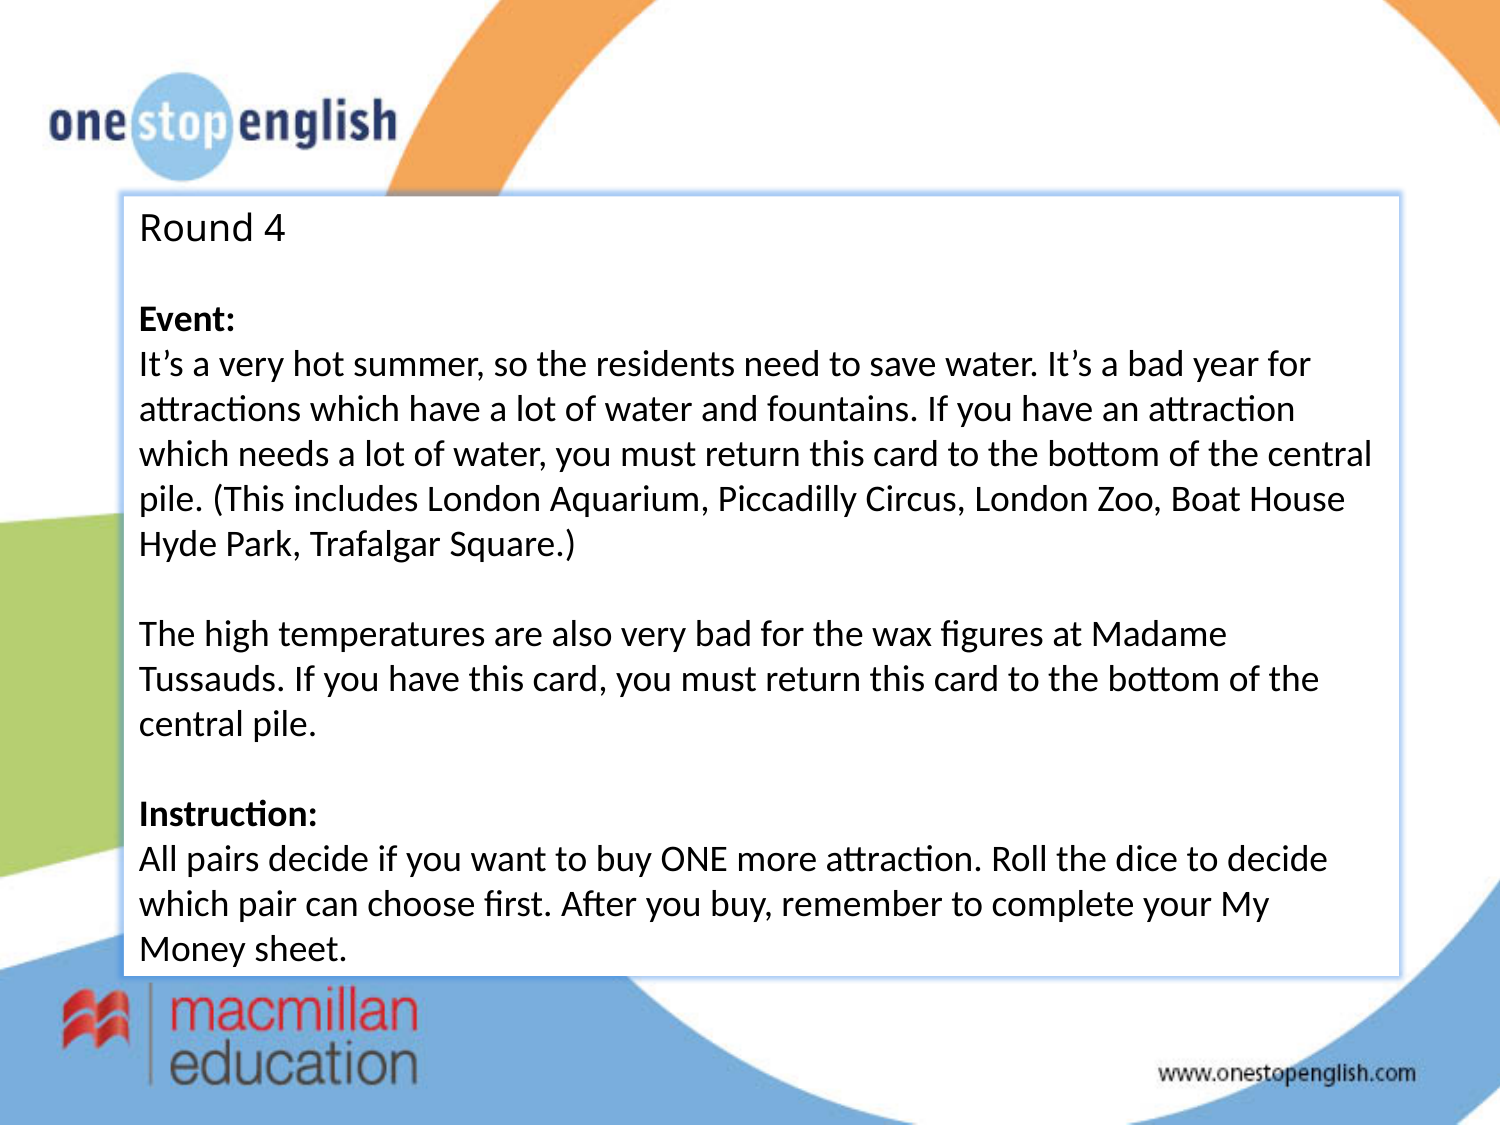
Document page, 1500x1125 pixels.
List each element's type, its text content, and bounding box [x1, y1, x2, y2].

text_box Round 4 Event: It’s a very hot summer, so the residents need to save water. It’s a bad year for attractions which have a lot of water and fountains. If you have an attraction which needs a lot of water, you must return this card to the bottom of the central pile. (This includes London Aquarium, Piccadilly Circus, London Zoo, Boat House Hyde Park, Trafalgar Square.) The high temperatures are also very bad for the wax figures at Madame Tussauds. If you have this card, you must return this card to the bottom of the central pile. Instruction: All pairs decide if you want to buy ONE more attraction. Roll the dice to decide which pair can choose first. After you buy, remember to complete your My Money sheet. [123, 196, 1399, 976]
picture [0, 0, 1500, 1125]
